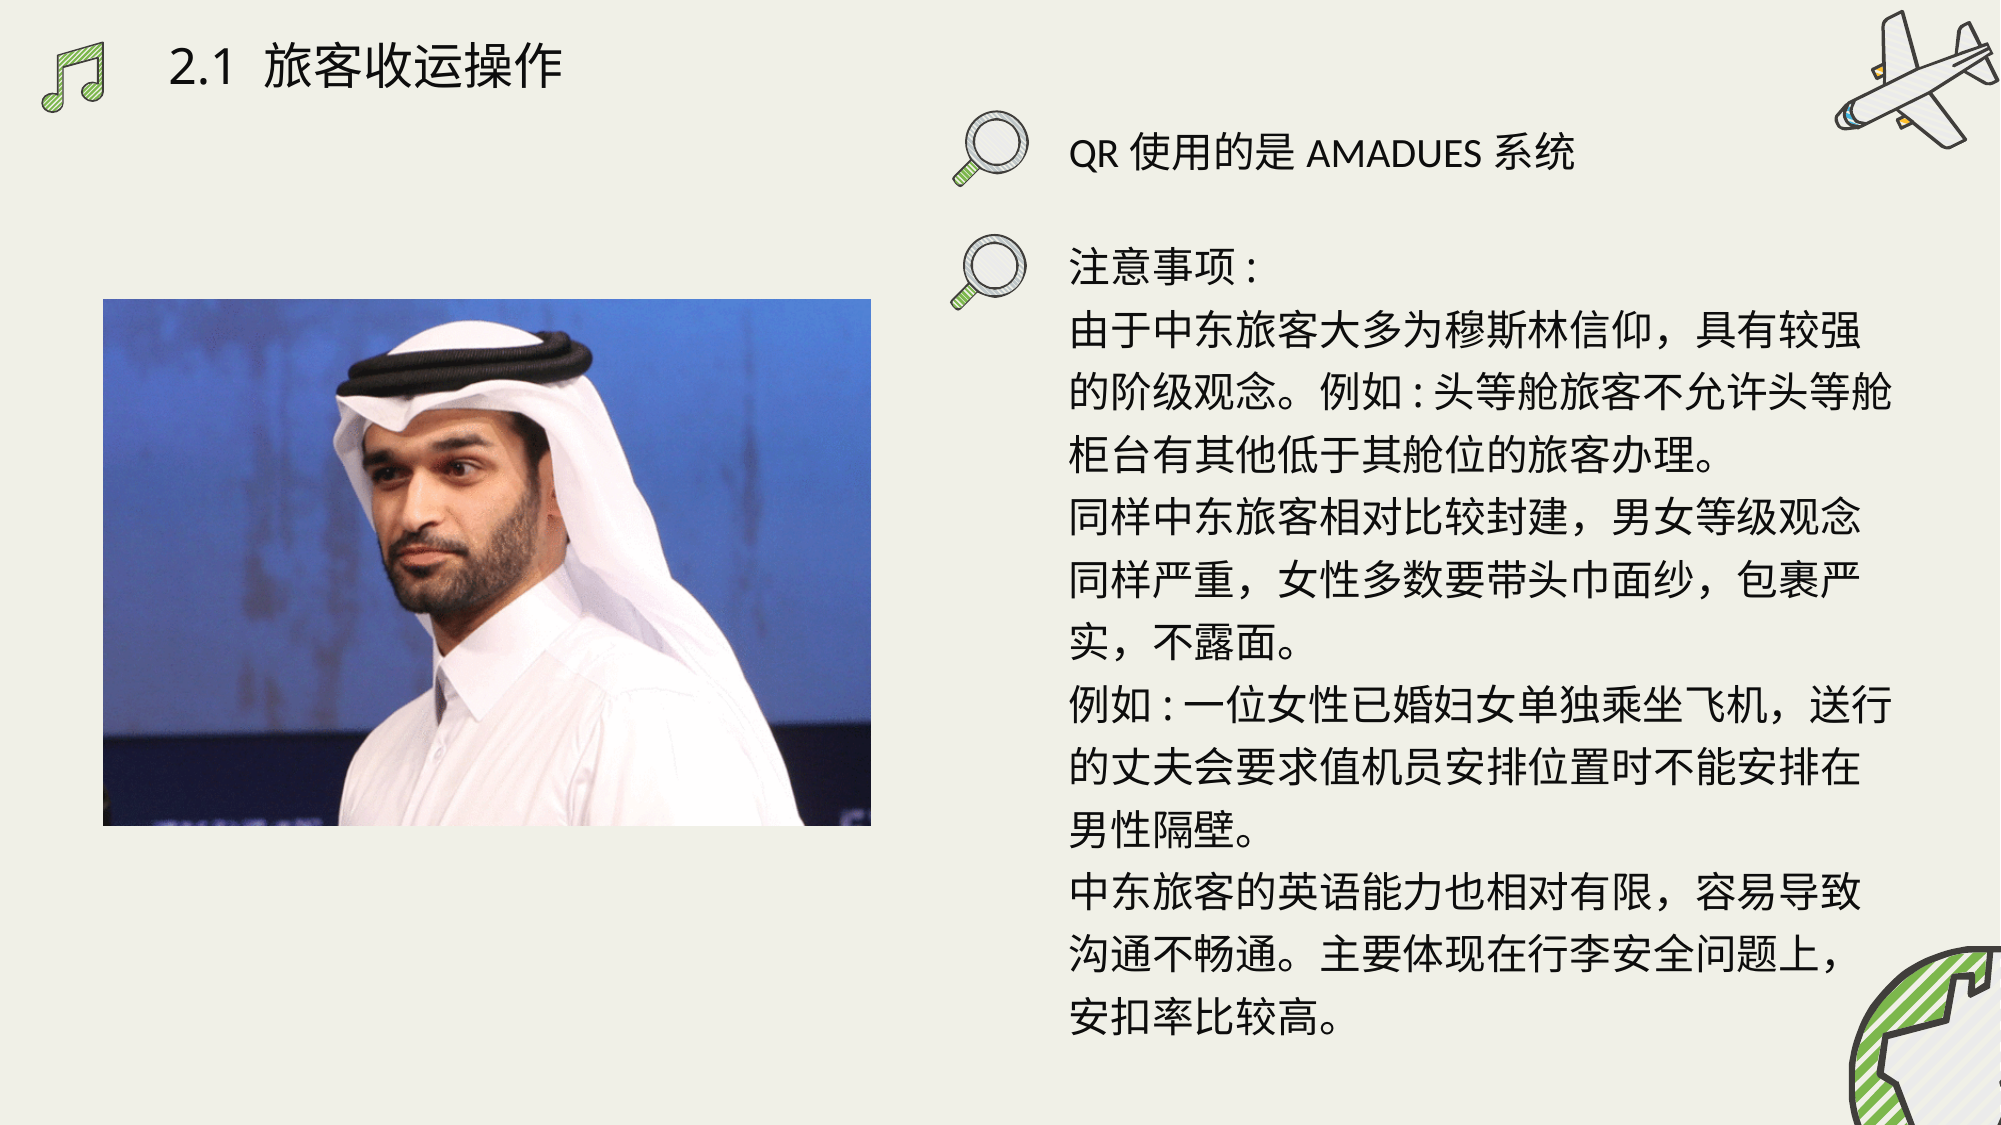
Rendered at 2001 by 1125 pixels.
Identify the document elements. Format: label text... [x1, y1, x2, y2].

picture [1839, 0, 1987, 172]
picture [103, 299, 871, 826]
text_box QR使用的是AMADUES系统 [1054, 106, 1712, 184]
text_box 2.1 旅客收运操作 [153, 27, 579, 103]
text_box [41, 41, 104, 114]
text_box 注意事项: 由于中东旅客大多为穆斯林信仰，具有较强的阶级观念。例如:头等舱旅客不允许头等舱柜台有其他低于其舱位的旅客办理。 同样中东旅客相对比较封建，男女等级观念同样严重，女性多数要带头巾面纱，包裹严实，不露面。 例如:一位女性已婚妇女单独乘坐飞机，送行的丈夫会要求值机员安排位置时不能安排在男性隔壁。 中东旅客的英语能力也相对有限，容易导致沟通不畅通。主要体现在行李安全问题上，安扣率比较高。 [1054, 221, 1910, 1049]
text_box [953, 230, 1017, 321]
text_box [955, 106, 1019, 197]
picture [1848, 946, 2000, 1125]
